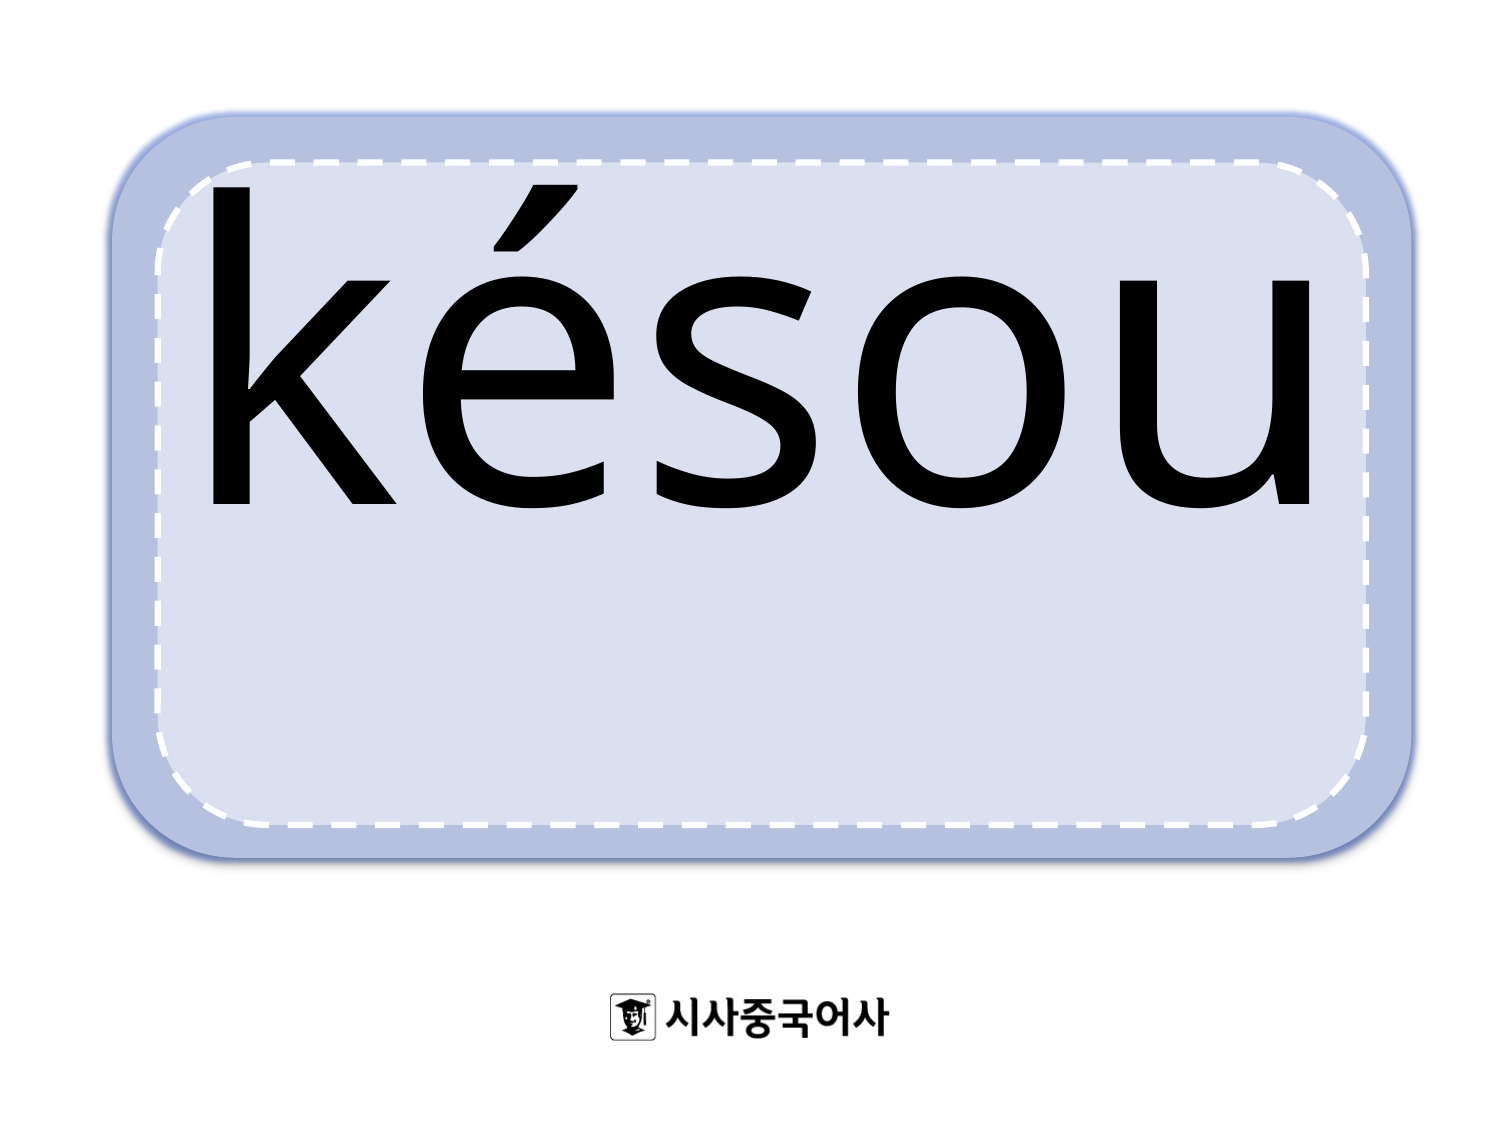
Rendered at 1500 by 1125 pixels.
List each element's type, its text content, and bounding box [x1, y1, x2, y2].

text_box késou [157, 162, 1366, 825]
picture [602, 987, 898, 1047]
